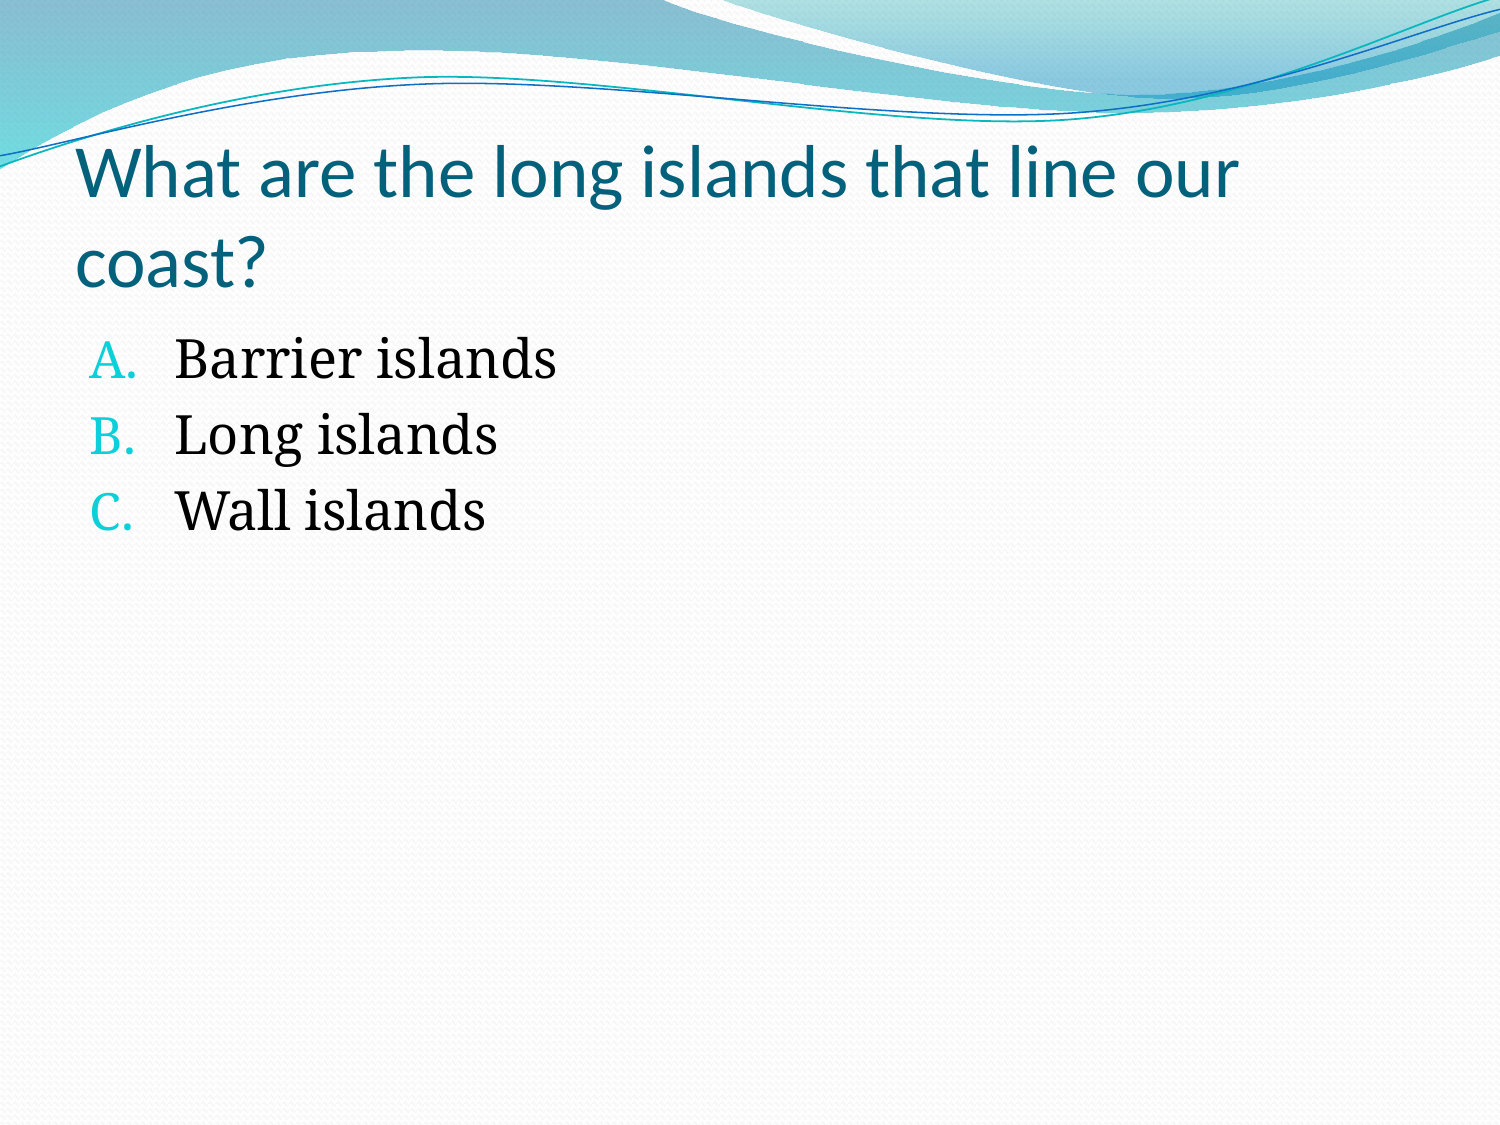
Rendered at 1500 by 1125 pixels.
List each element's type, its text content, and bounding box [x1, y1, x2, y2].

title What are the long islands that line our coast? [75, 115, 1425, 303]
list Barrier islands Long islands Wall islands [75, 317, 1425, 1038]
